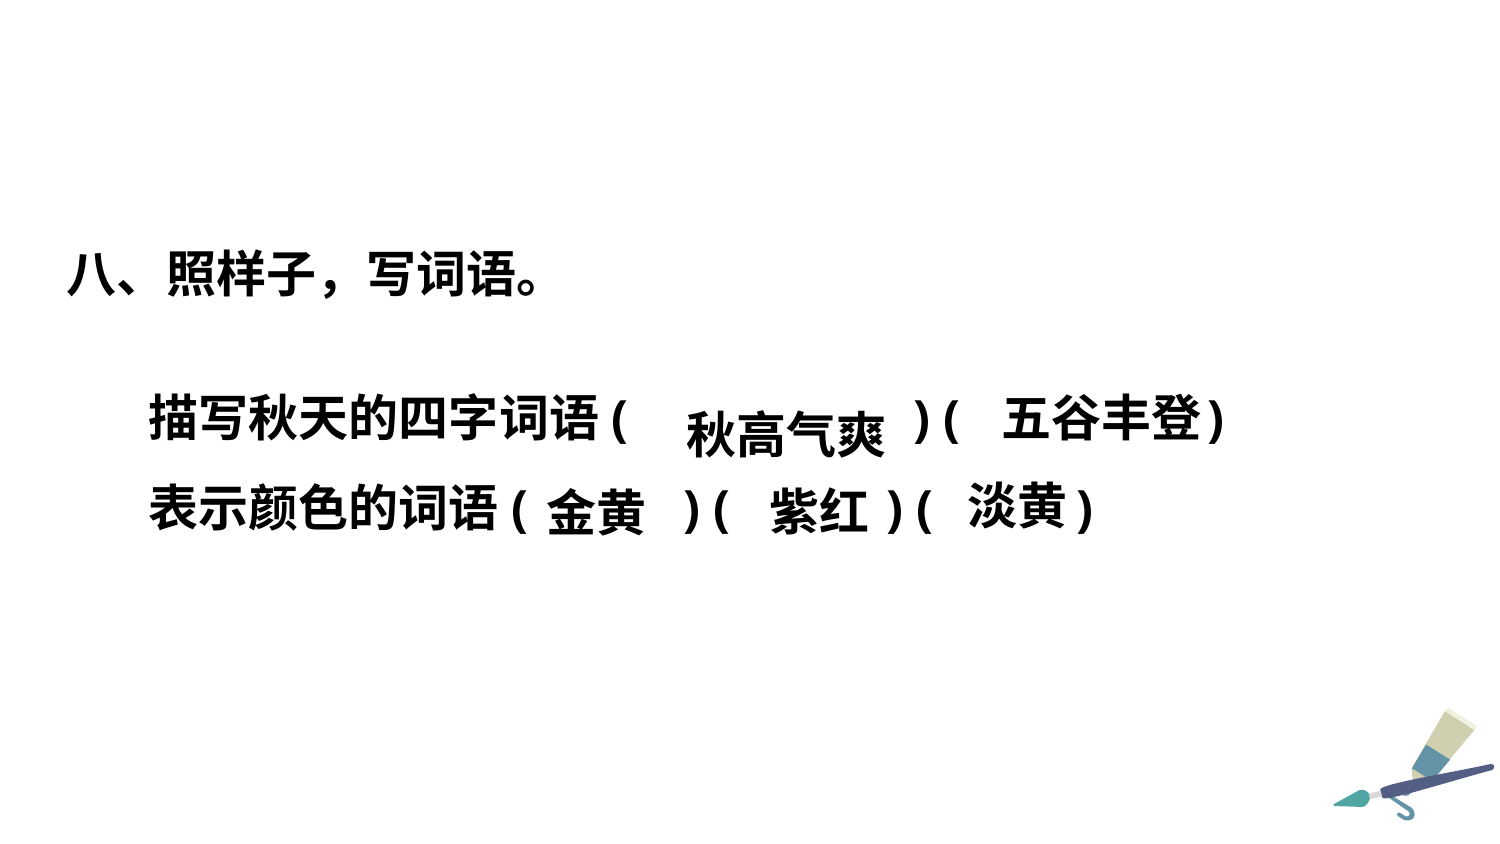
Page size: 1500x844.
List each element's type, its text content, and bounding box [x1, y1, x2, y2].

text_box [1358, 708, 1481, 844]
text_box 金黄 [531, 443, 662, 549]
text_box 八、照样子，写词语。 [51, 205, 654, 311]
text_box 五谷丰登 [986, 349, 1217, 455]
text_box 淡黄 [952, 437, 1083, 542]
text_box 秋高气爽 [636, 365, 902, 471]
text_box 紫红 [755, 443, 885, 548]
text_box 描写秋天的四字词语( ) ( ) 表示颜色的词语( ) ( ) ( ) [134, 349, 1279, 545]
